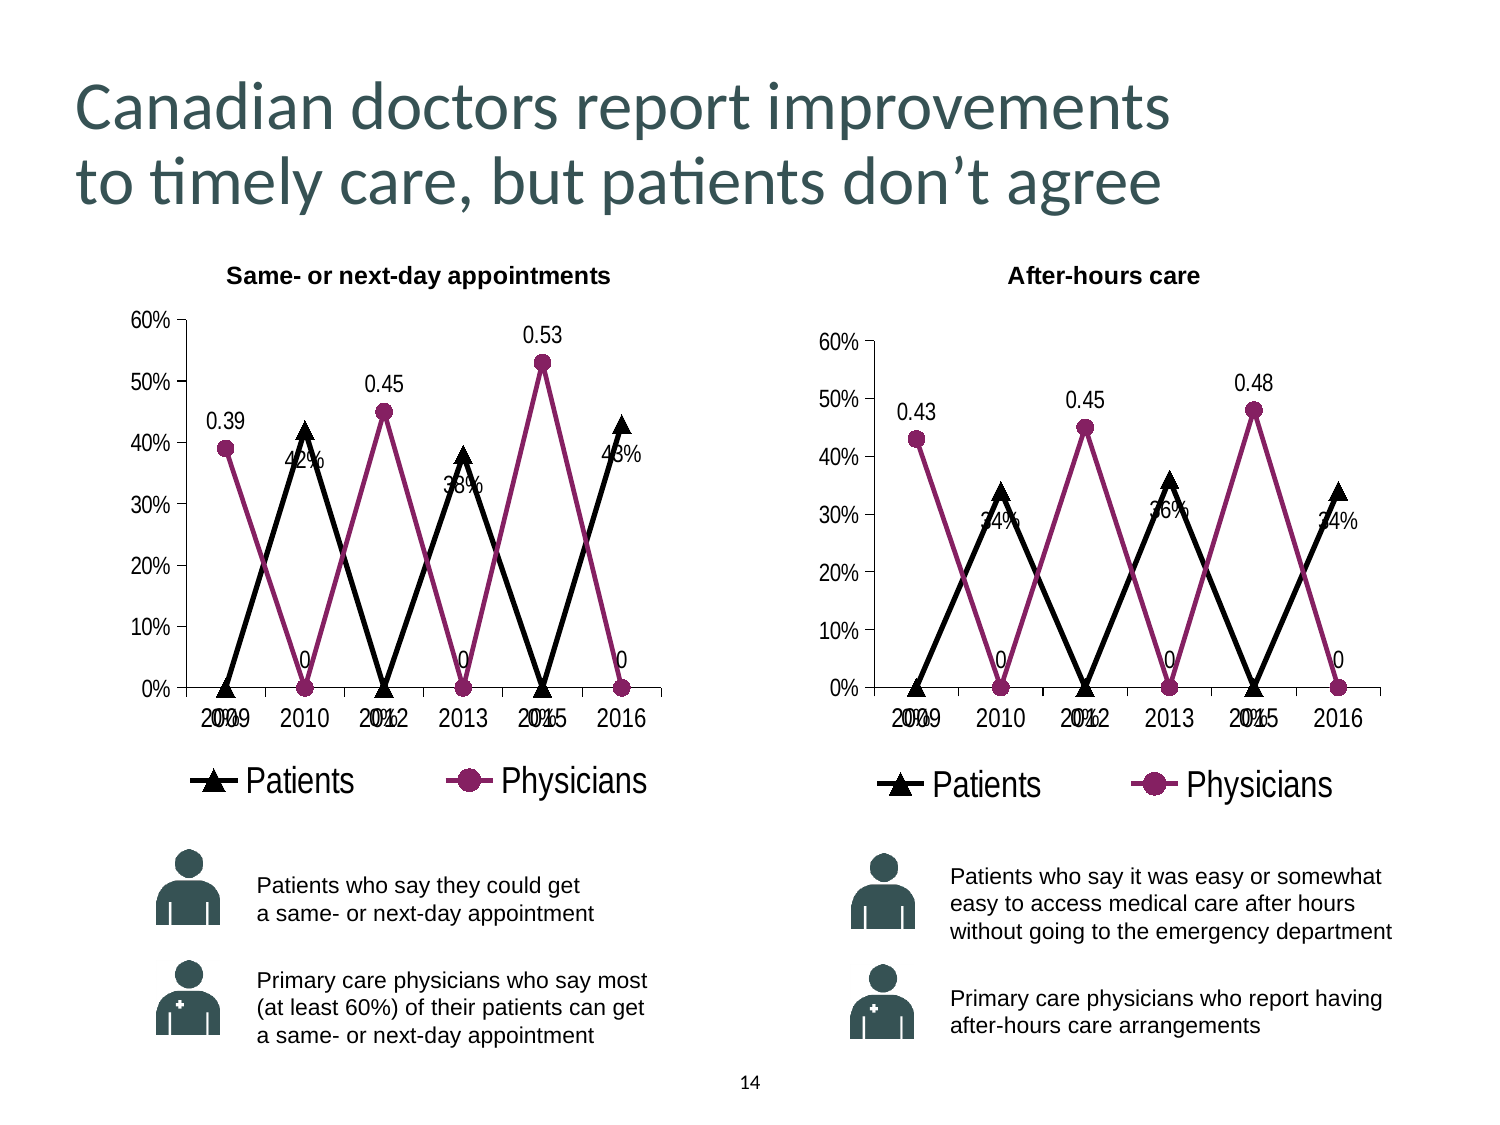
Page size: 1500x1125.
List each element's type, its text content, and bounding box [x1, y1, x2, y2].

text_box Primary care physicians who say most (at least 60%) of their patients can get a same- or next-day appointment [241, 957, 736, 1056]
picture [156, 960, 220, 1035]
text_box Patients who say it was easy or somewhat easy to access medical care after hours without going to the emergency department [935, 853, 1412, 952]
picture [851, 853, 916, 930]
chart [799, 255, 1415, 818]
picture [156, 849, 220, 925]
title Canadian doctors report improvements to timely care, but patients don’t agree [60, 60, 1411, 228]
text_box Primary care physicians who report having after-hours care arrangements [935, 976, 1412, 1046]
text_box Patients who say they could get a same- or next-day appointment [241, 863, 736, 934]
picture [850, 964, 914, 1040]
chart [111, 255, 727, 819]
